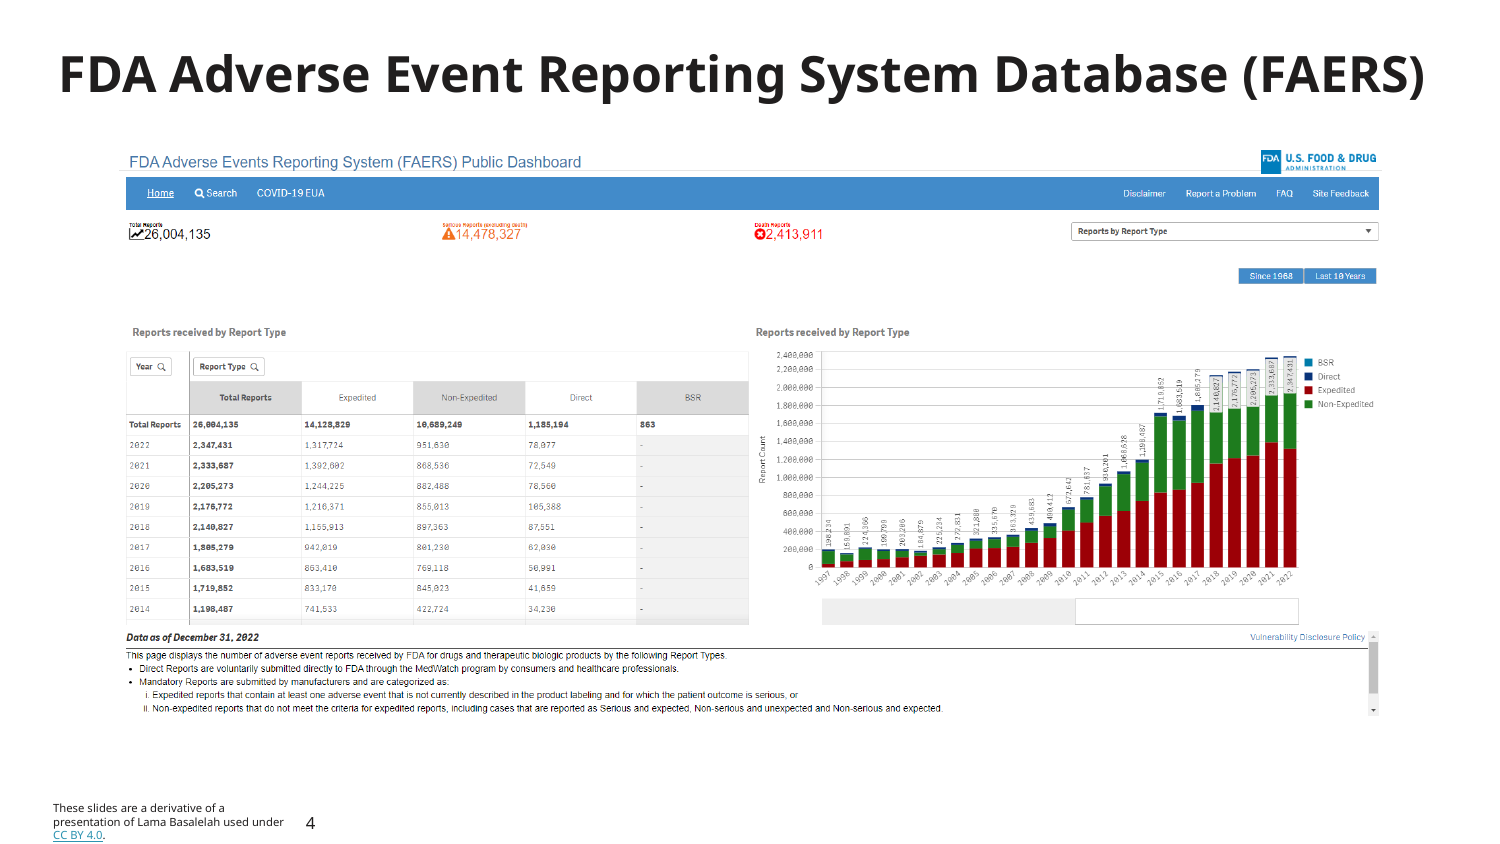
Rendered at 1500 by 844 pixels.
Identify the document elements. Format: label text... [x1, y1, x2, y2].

title FDA Adverse Event Reporting System Database (FAERS) [59, 42, 1442, 102]
slide_number 4 [305, 750, 401, 844]
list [119, 148, 1382, 750]
